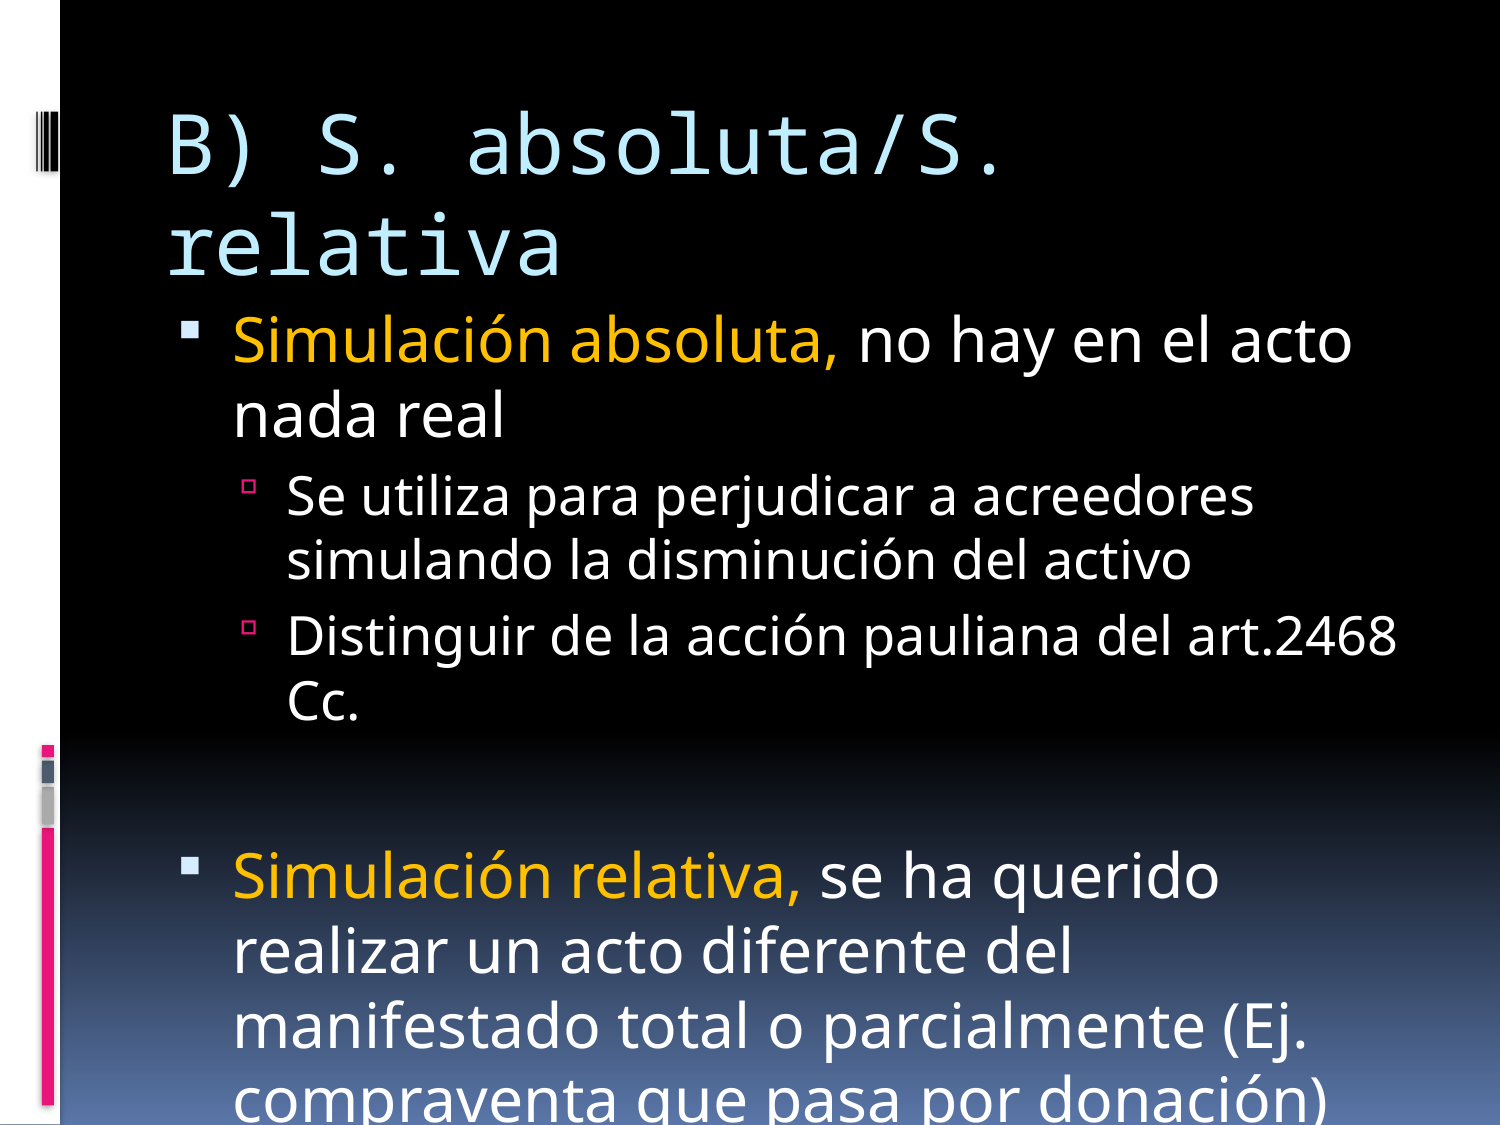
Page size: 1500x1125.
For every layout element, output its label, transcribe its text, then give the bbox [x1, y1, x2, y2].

list Simulación absoluta, no hay en el acto nada real Se utiliza para perjudicar a acreedores simulando la disminución del activo Distinguir de la acción pauliana del art.2468 Cc. Simulación relativa, se ha querido realizar un acto diferente del manifestado total o parcialmente (Ej. compraventa que pasa por donación) [149, 292, 1426, 1043]
title B) S. absoluta/S. relativa [149, 83, 1426, 235]
